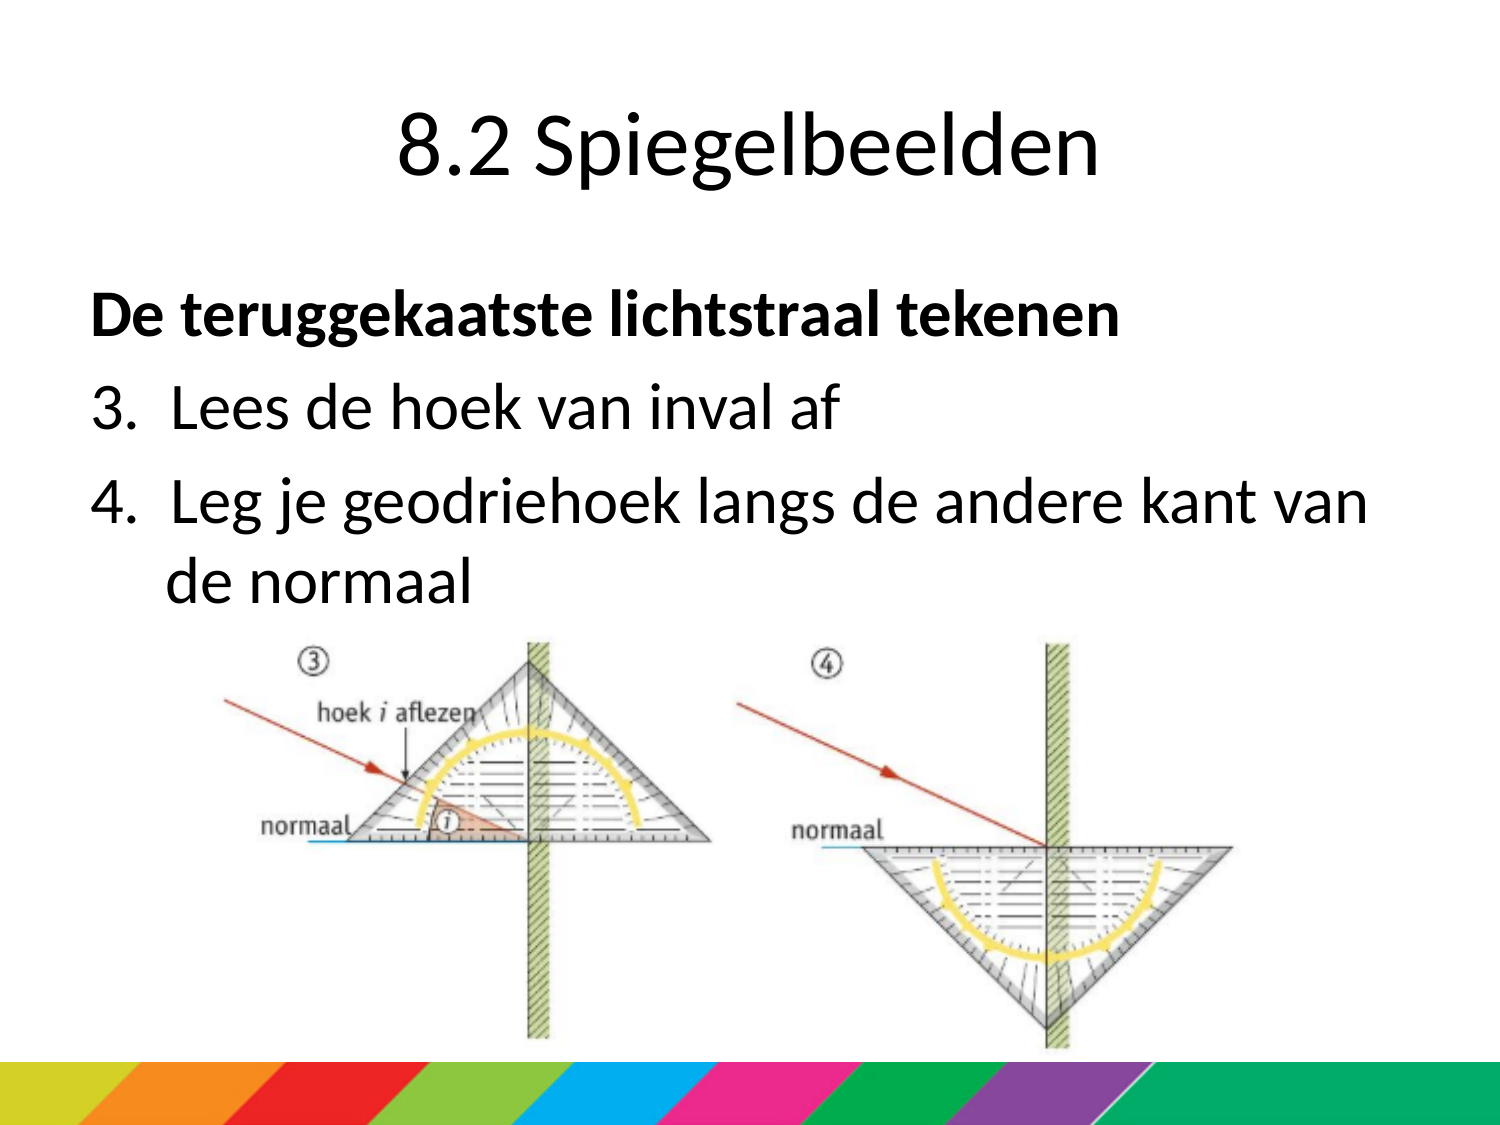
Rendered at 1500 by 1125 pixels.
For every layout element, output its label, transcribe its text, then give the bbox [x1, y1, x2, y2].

picture [210, 633, 1244, 1059]
title 8.2 Spiegelbeelden [75, 45, 1425, 233]
picture [656, 1062, 1500, 1125]
list De teruggekaatste lichtstraal tekenen 3. Lees de hoek van inval af 4. Leg je geodriehoek langs de andere kant van de normaal [75, 262, 1425, 1005]
picture [0, 1062, 574, 1125]
